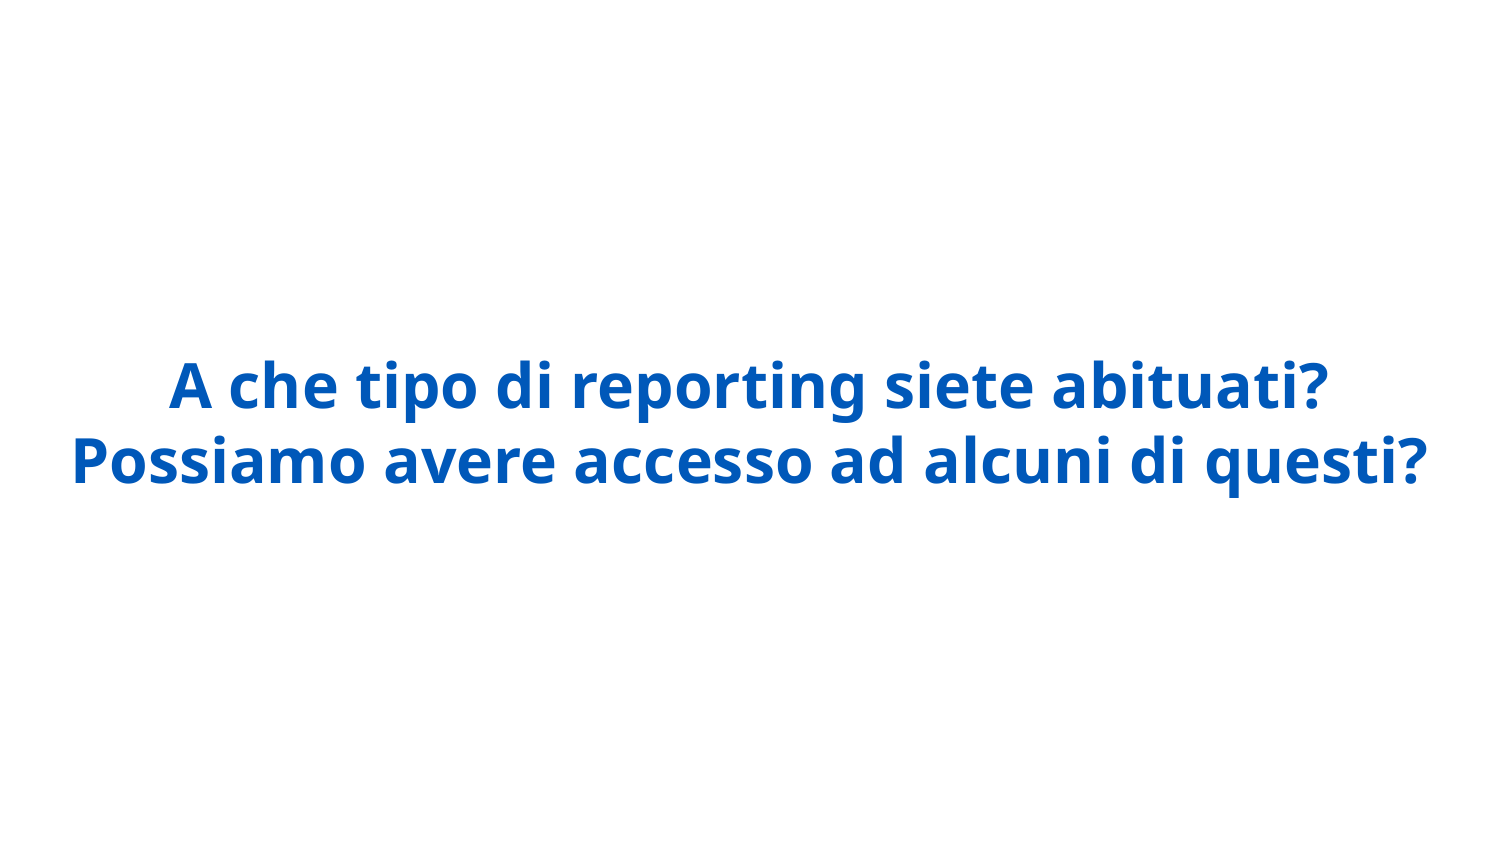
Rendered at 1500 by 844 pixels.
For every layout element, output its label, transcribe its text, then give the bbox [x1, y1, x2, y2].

title A che tipo di reporting siete abituati? Possiamo avere accesso ad alcuni di questi? [51, 51, 1449, 792]
